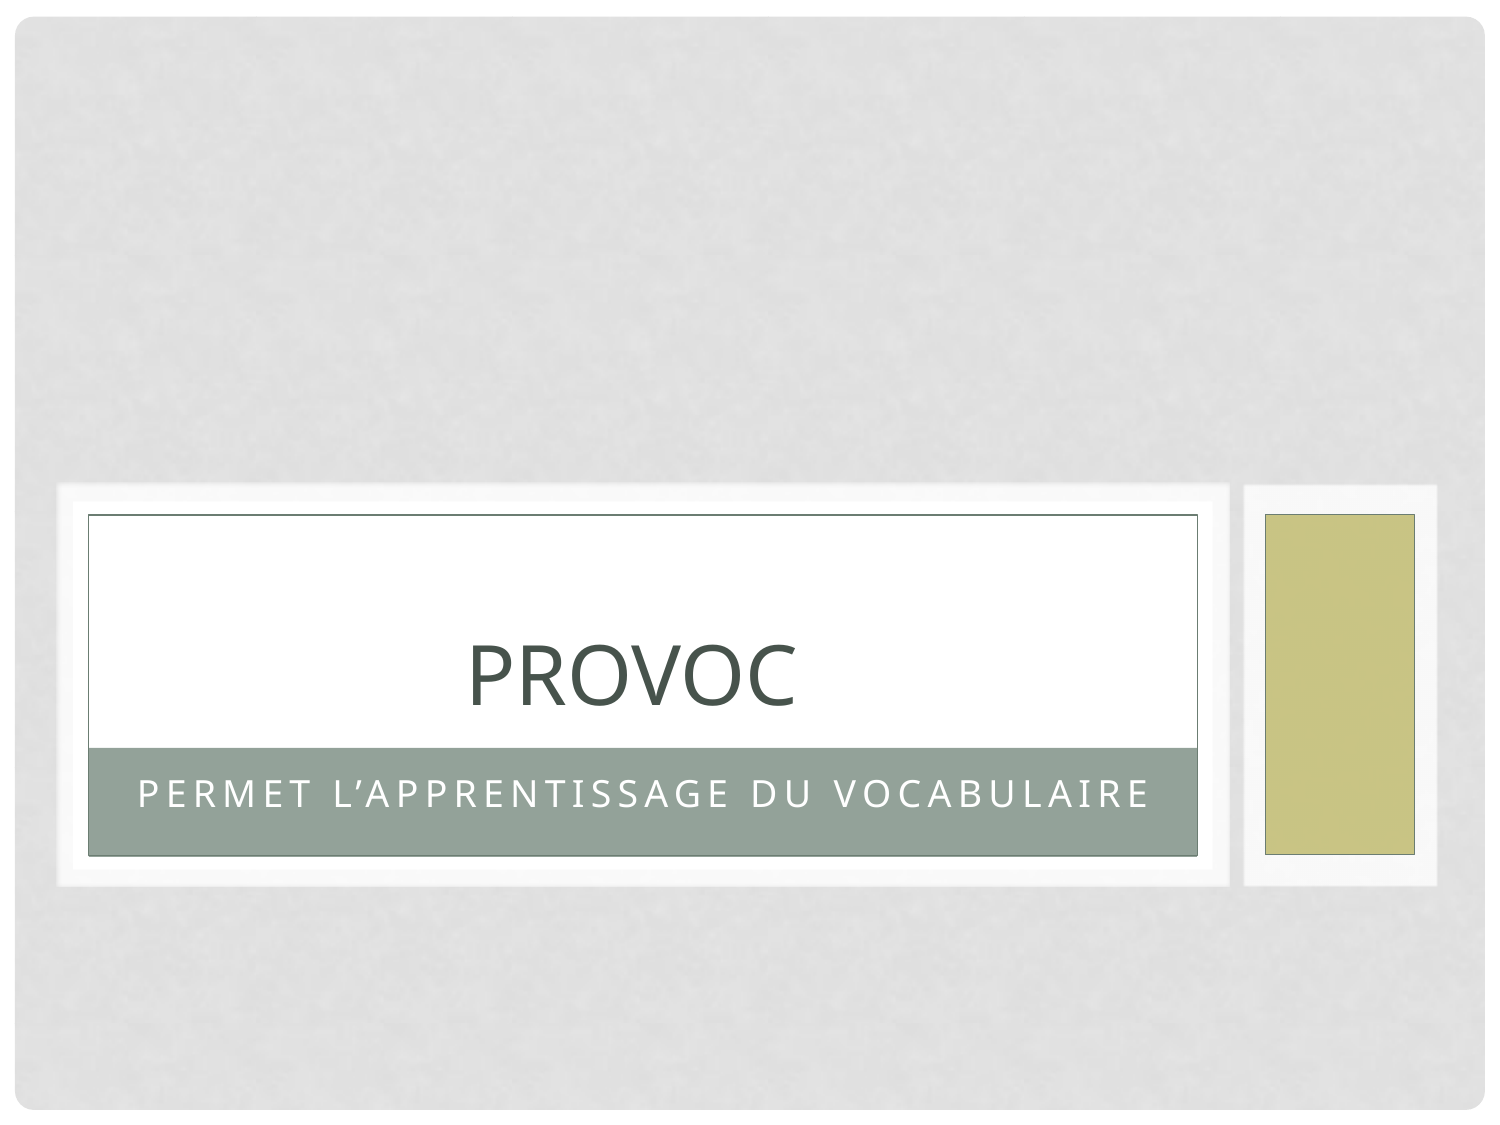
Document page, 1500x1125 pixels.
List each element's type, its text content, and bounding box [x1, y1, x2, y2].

title Provoc [99, 529, 1187, 730]
subtitle Permet l’apprentissage du vocabulaire [105, 762, 1181, 838]
